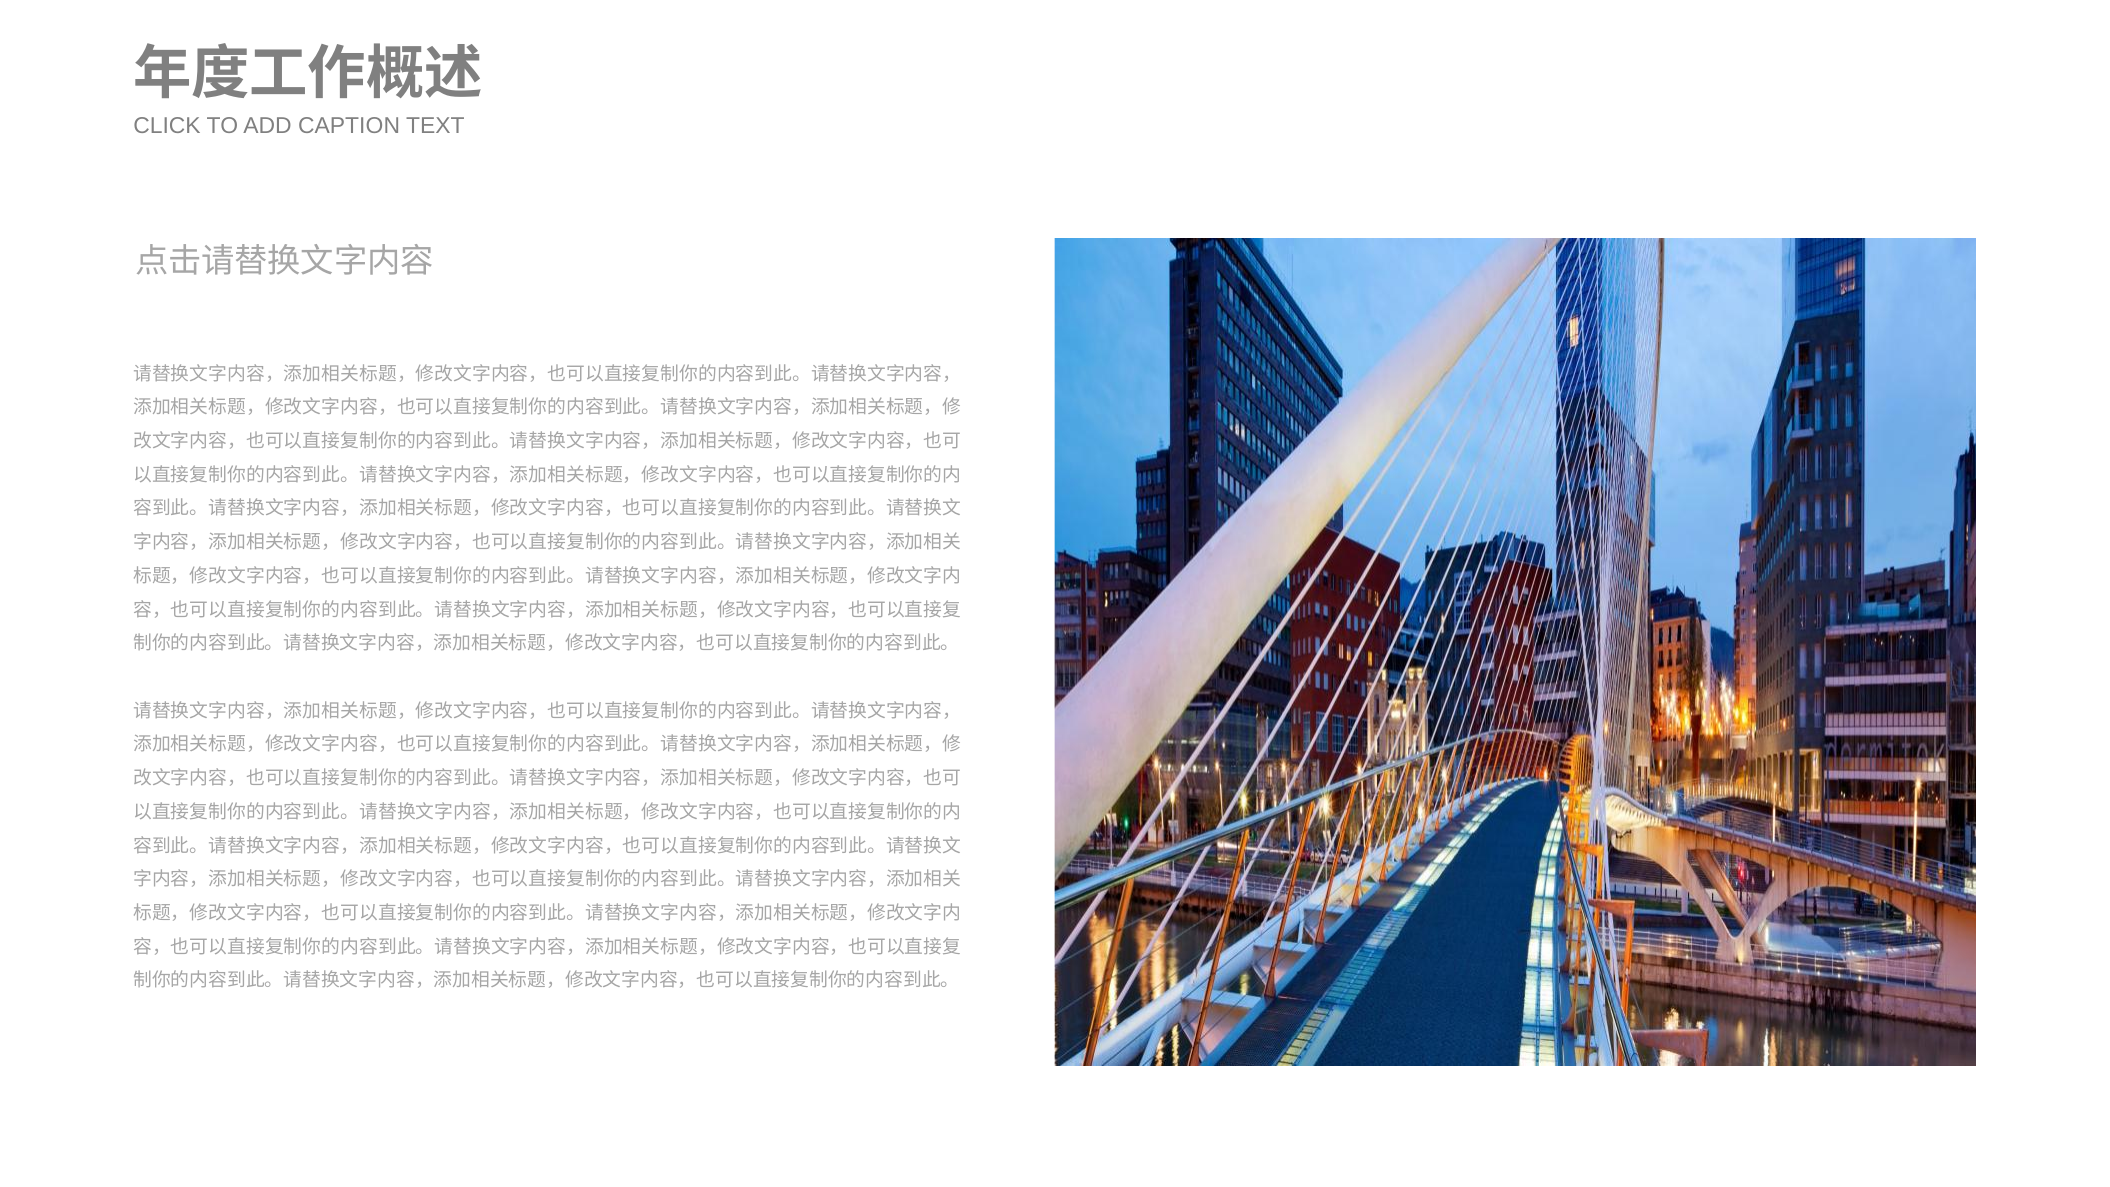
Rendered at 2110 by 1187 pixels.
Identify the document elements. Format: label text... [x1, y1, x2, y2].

text_box 年度工作概述 [133, 35, 513, 106]
text_box [1054, 238, 1977, 1067]
text_box CLICK TO ADD CAPTION TEXT [133, 110, 513, 138]
text_box 请替换文字内容，添加相关标题，修改文字内容，也可以直接复制你的内容到此。请替换文字内容，添加相关标题，修改文字内容，也可以直接复制你的内容到此。请替换文字内容，添加相关标题，修改文字内容，也可以直接复制你的内容到此。请替换文字内容，添加相关标题，修改文字内容，也可以直接复制你的内容到此。请替换文字内容，添加相关标题，修改文字内容，也可以直接复制你的内容到此。请替换文字内容，添加相关标题，修改文字内容，也可以直接复制你的内容到此。请替换文字内容，添加相关标题，修改文字内容，也可以直接复制你的内容到此。请替换文字内容，添加相关标题，修改文字内容，也可以直接复制你的内容到此。请替换文字内容，添加相关标题，修改文字内容，也可以直接复制你的内容到此。请替换文字内容，添加相关标题，修改文字内容，也可以直接复制你的内容到此。请替换文字内容，添加相关标题，修改文字内容，也可以直接复制你的内容到此。 请替换文字内容，添加相关标题，修改文字内容，也可以直接复制你的内容到此。请替换文字内容，添加相关标题，修改文字内容，也可以直接复制你的内容到此。请替换文字内容，添加相关标题，修改文字内容，也可以直接复制你的内容到此。请替换文字内容，添加相关标题，修改文字内容，也可以直接复制你的内容到此。请替换文字内容，添加相关标题，修改文字内容，也可以直接复制你的内容到此。请替换文字内容，添加相关标题，修改文字内容，也可以直接复制你的内容到此。请替换文字内容，添加相关标题，修改文字内容，也可以直接复制你的内容到此。请替换文字内容，添加相关标题，修改文字内容，也可以直接复制你的内容到此。请替换文字内容，添加相关标题，修改文字内容，也可以直接复制你的内容到此。请替换文字内容，添加相关标题，修改文字内容，也可以直接复制你的内容到此。请替换文字内容，添加相关标题，修改文字内容，也可以直接复制你的内容到此。 [133, 349, 961, 991]
text_box 点击请替换文字内容 [135, 238, 435, 279]
